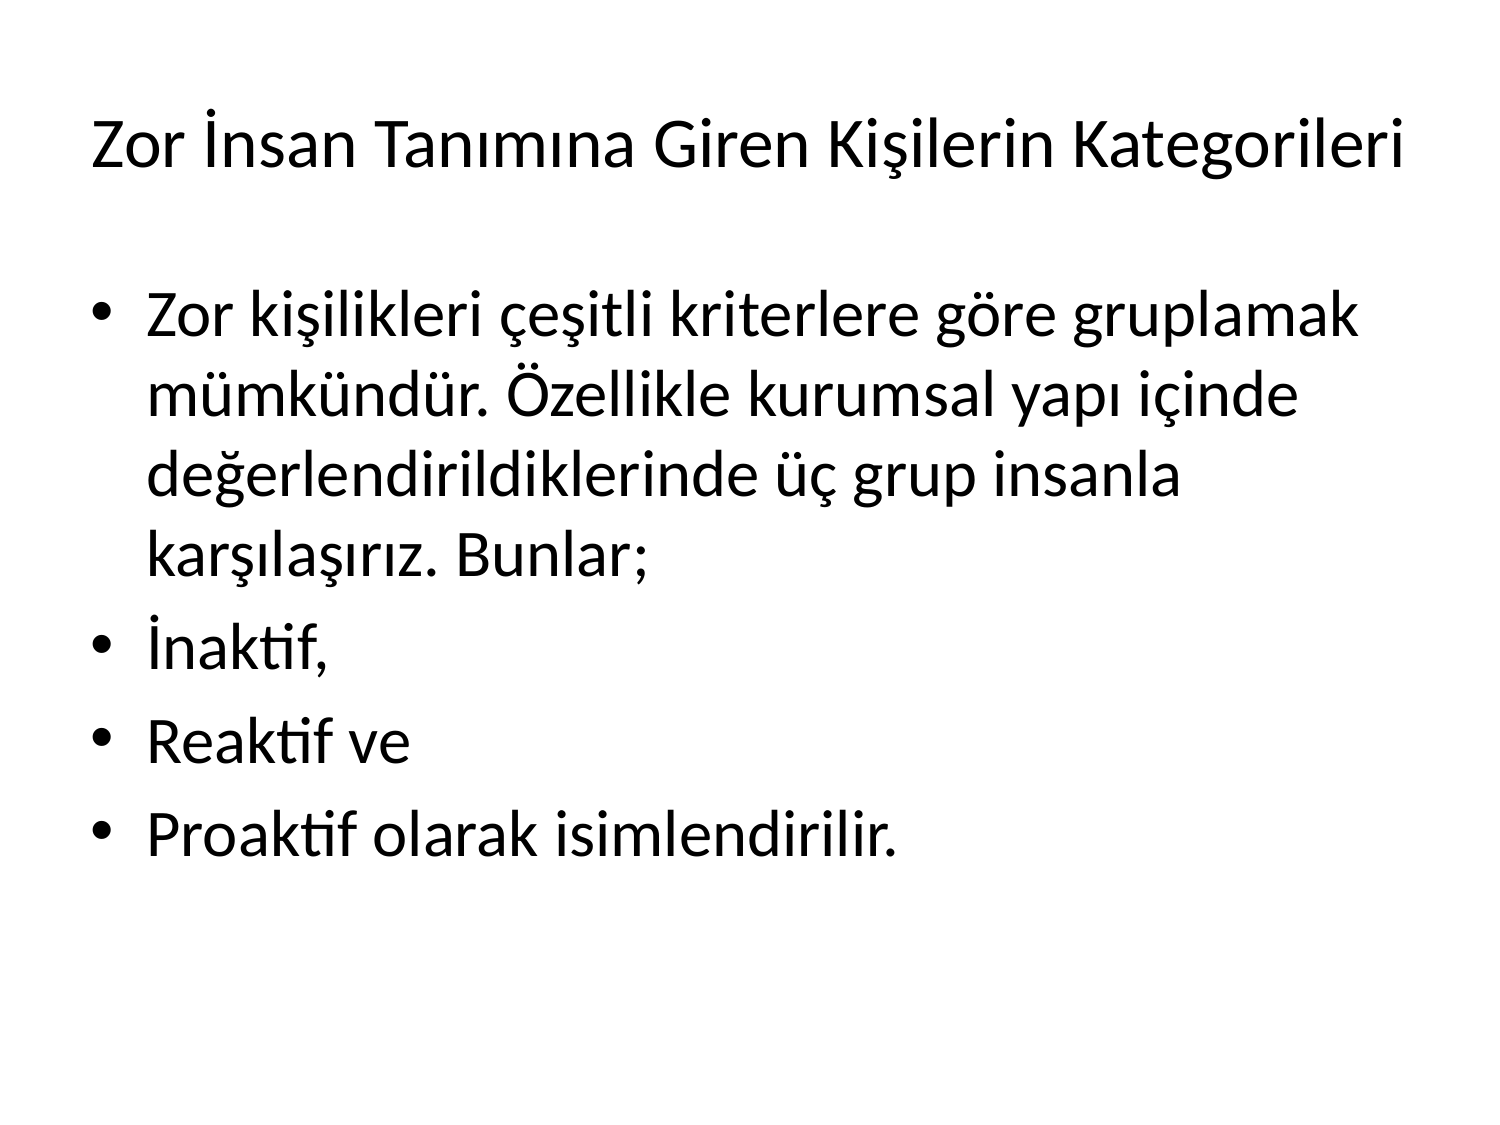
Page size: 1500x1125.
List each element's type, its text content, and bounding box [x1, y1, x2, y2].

list Zor kişilikleri çeşitli kriterlere göre gruplamak mümkündür. Özellikle kurumsal yapı içinde değerlendirildiklerinde üç grup insanla karşılaşırız. Bunlar; İnaktif, Reaktif ve Proaktif olarak isimlendirilir. [75, 262, 1425, 1005]
title Zor İnsan Tanımına Giren Kişilerin Kategorileri [75, 45, 1425, 233]
